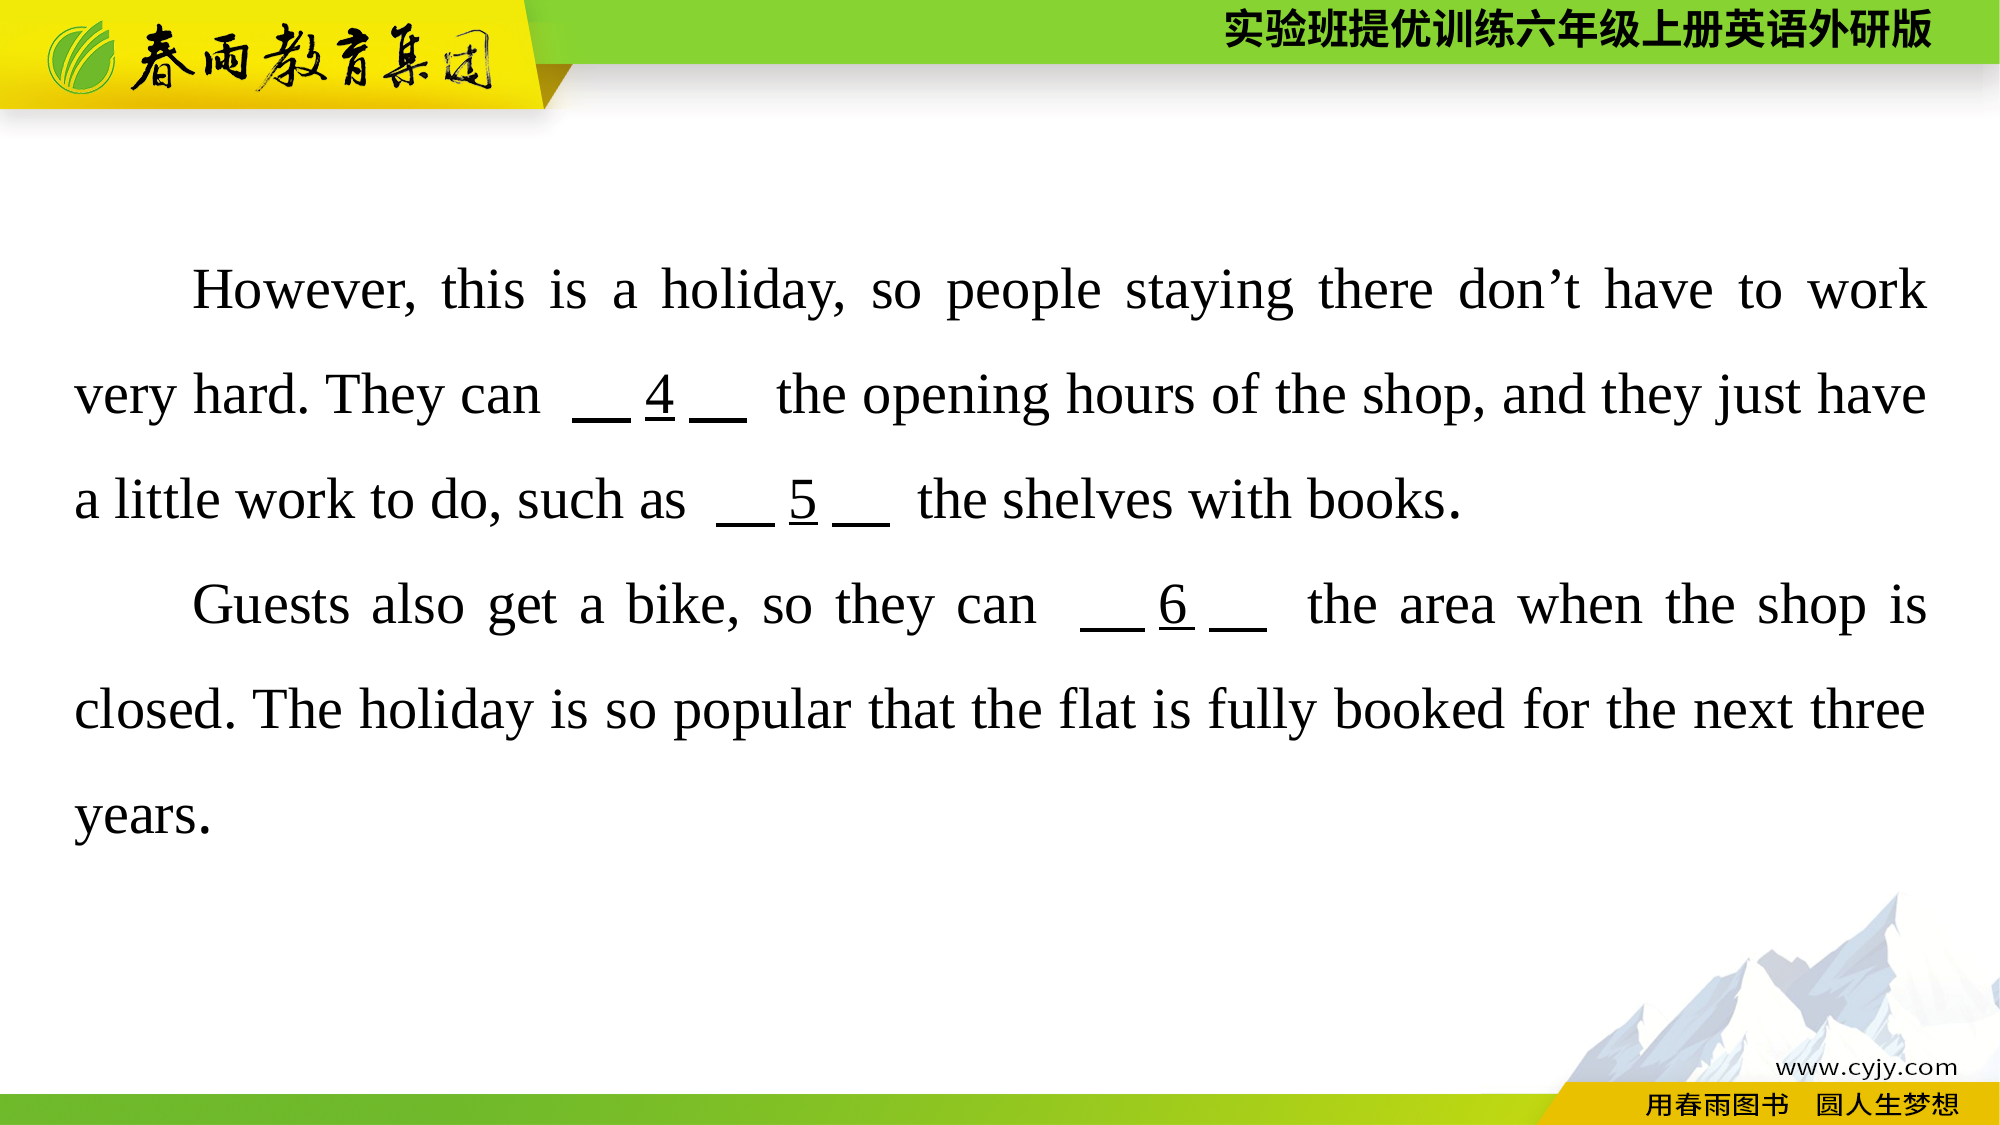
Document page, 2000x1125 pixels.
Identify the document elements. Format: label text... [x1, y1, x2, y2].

picture [0, 0, 2000, 1125]
list However, this is a holiday, so people staying there don’t have to work very hard. They can 4 the opening hours of the shop, and they just have a little work to do, such as 5 the shelves with books. Guests also get a bike, so they can 6 the area when the shop is closed. The holiday is so popular that the flat is fully booked for the next three years. [59, 208, 1944, 846]
